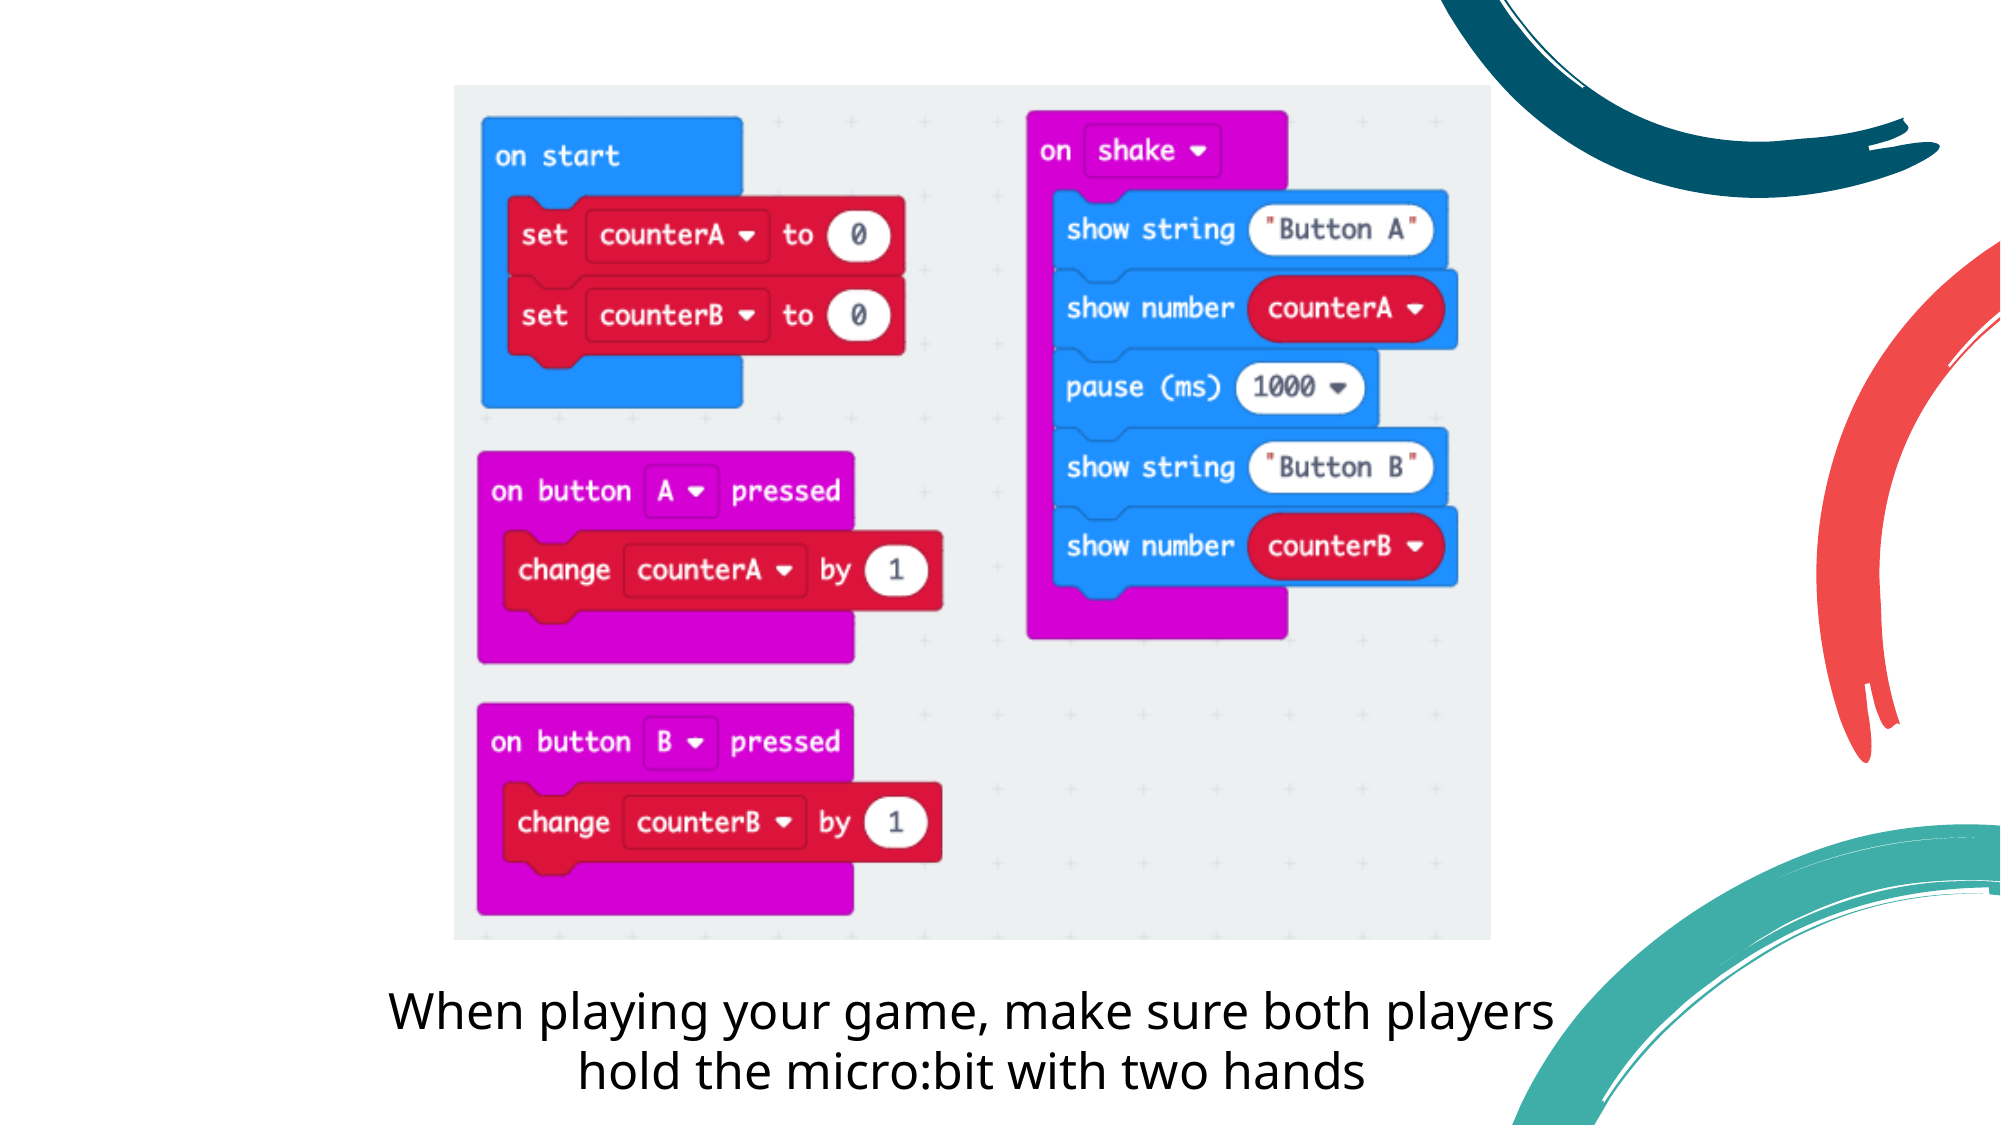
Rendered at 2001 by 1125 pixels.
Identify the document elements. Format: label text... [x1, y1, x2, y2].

picture [454, 84, 1491, 940]
list When playing your game, make sure both players hold the micro:bit with two hands [366, 971, 1579, 1125]
